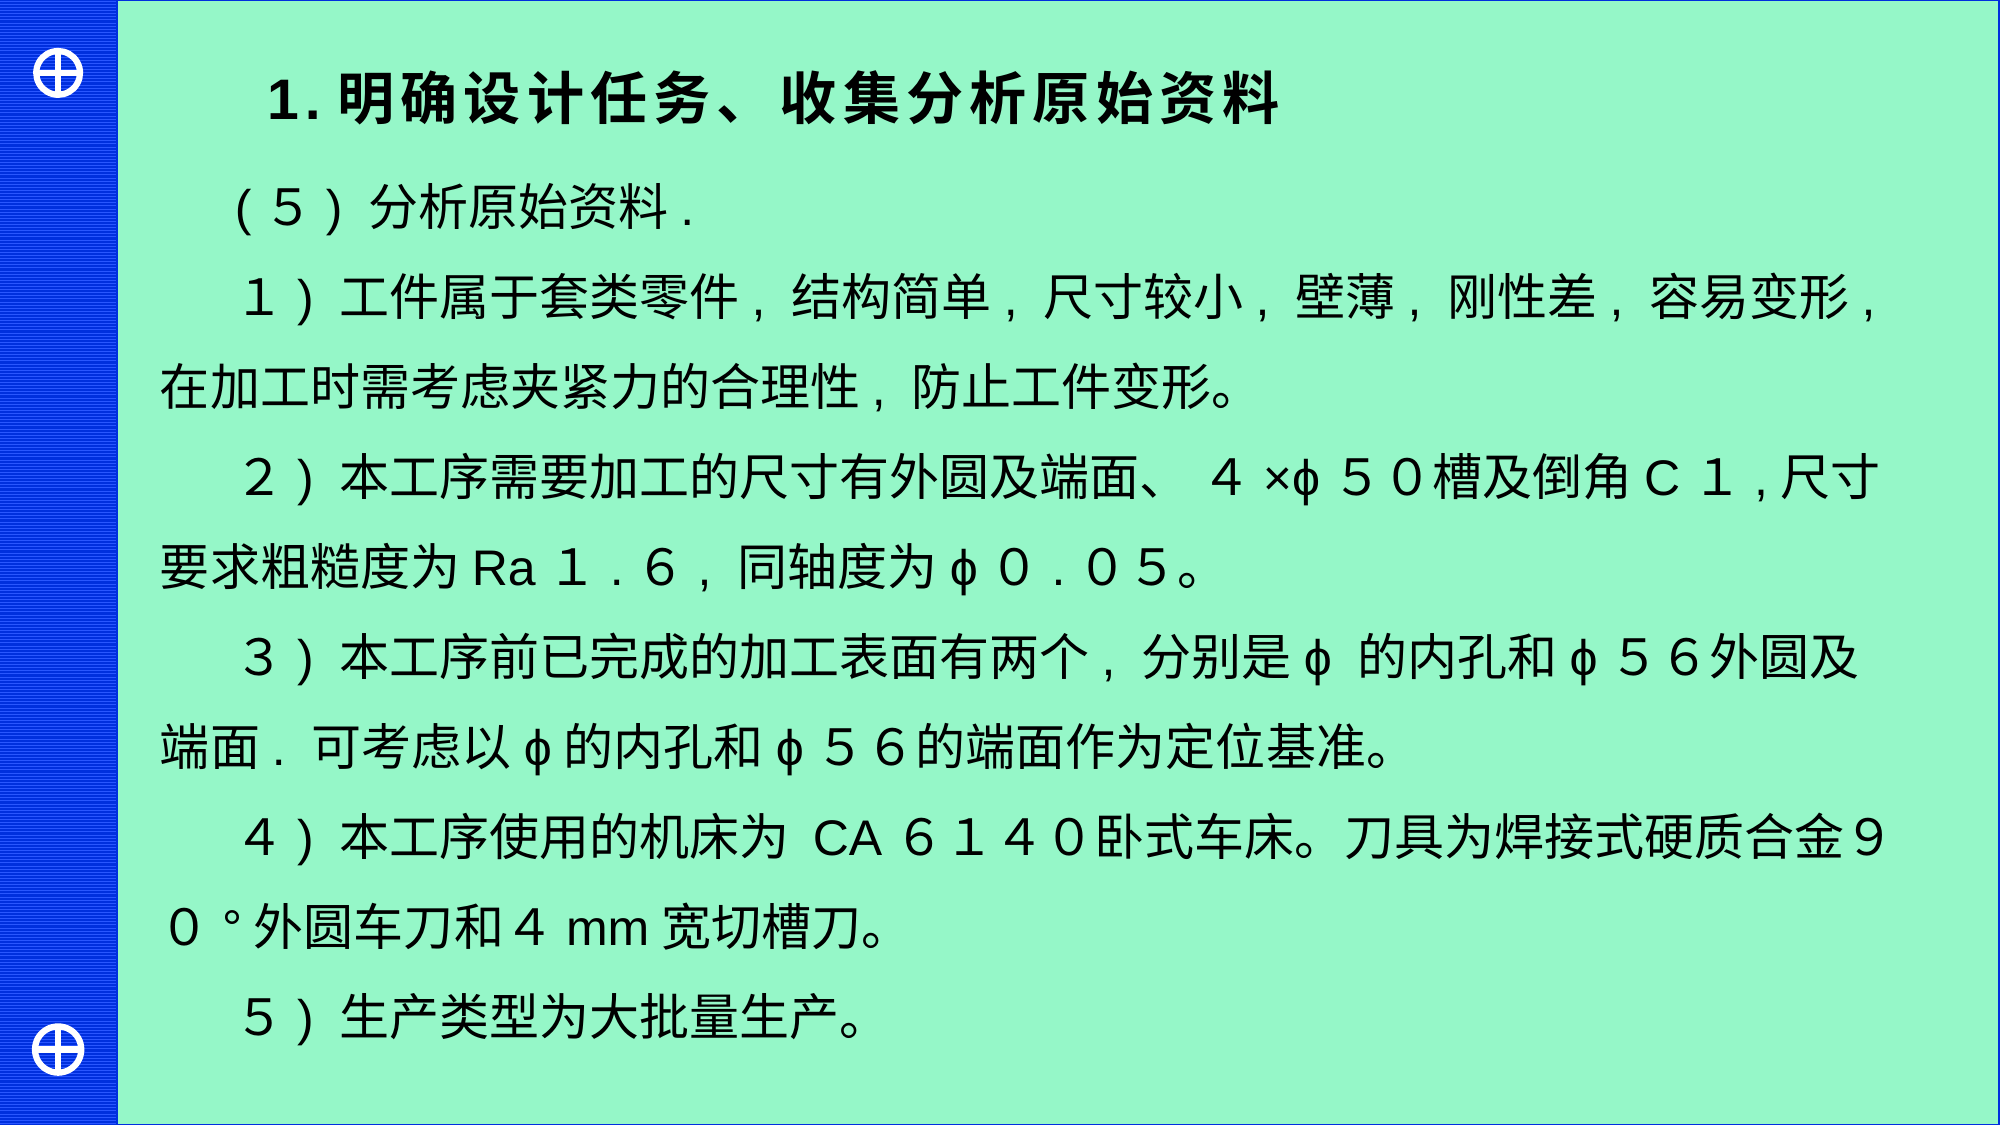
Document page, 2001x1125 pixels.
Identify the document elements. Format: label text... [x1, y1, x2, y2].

text_box 1.明确设计任务、收集分析原始资料 [164, 17, 1452, 139]
